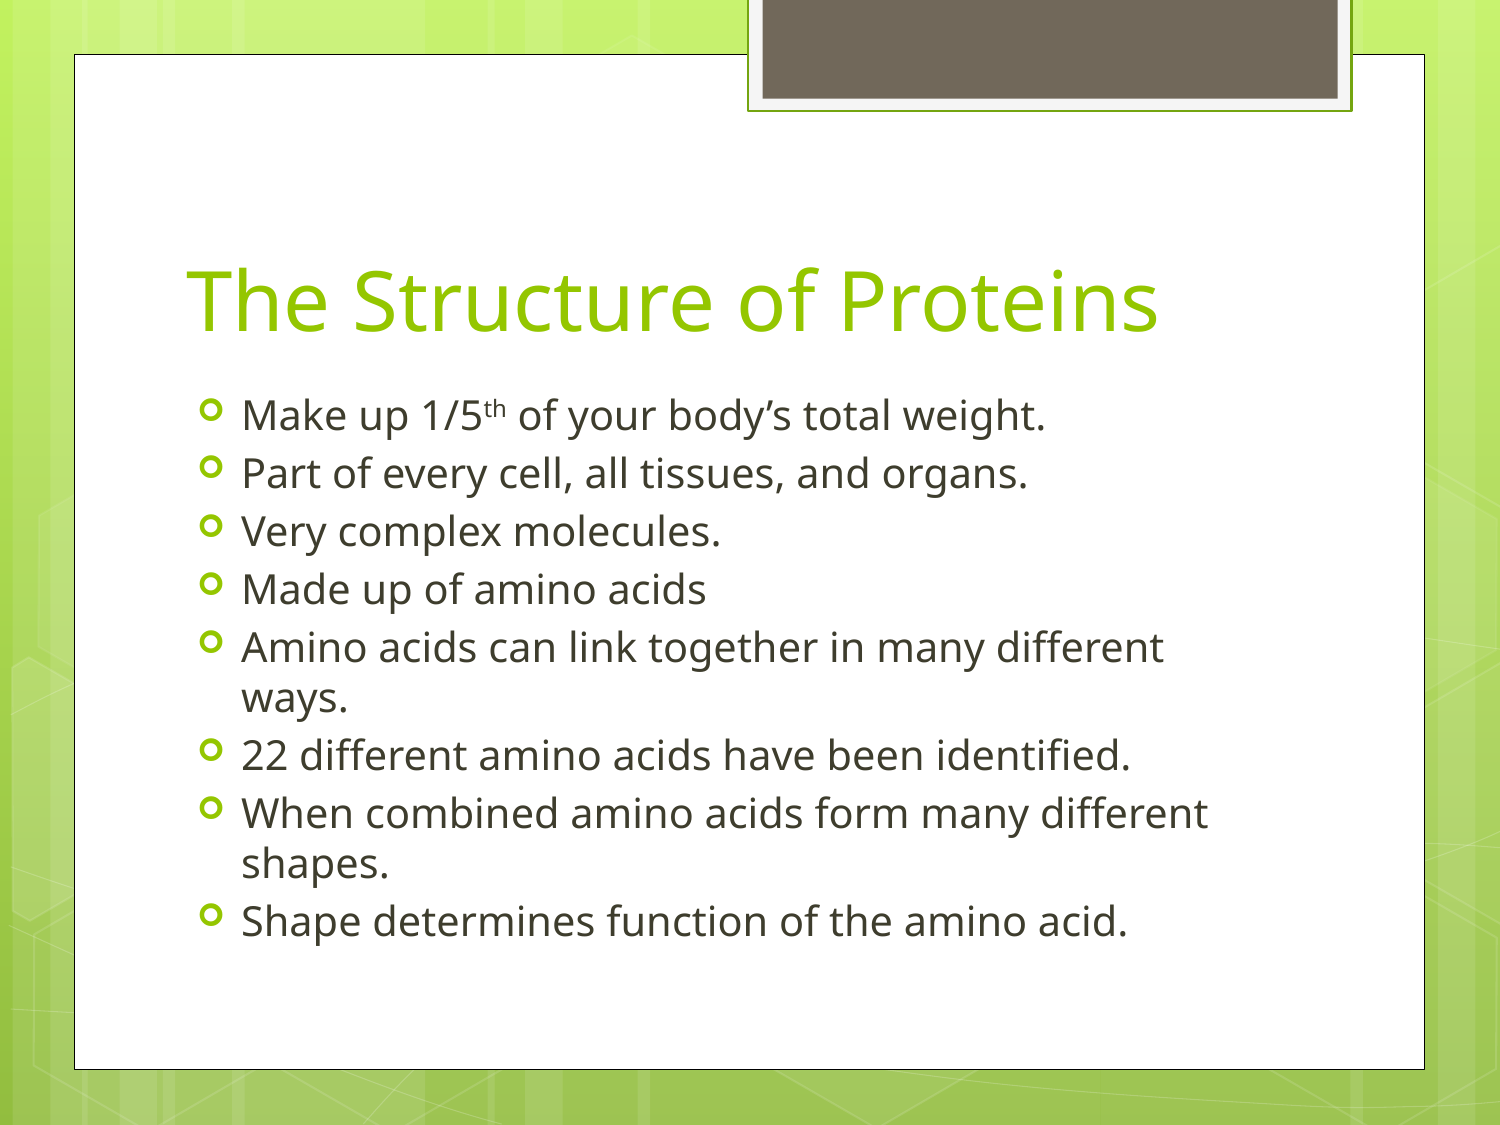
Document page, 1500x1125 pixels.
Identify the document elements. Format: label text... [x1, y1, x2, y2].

list Make up 1/5th of your body’s total weight. Part of every cell, all tissues, and organs. Very complex molecules. Made up of amino acids Amino acids can link together in many different ways. 22 different amino acids have been identified. When combined amino acids form many different shapes. Shape determines function of the amino acid. [171, 381, 1283, 957]
title The Structure of Proteins [171, 168, 1324, 357]
